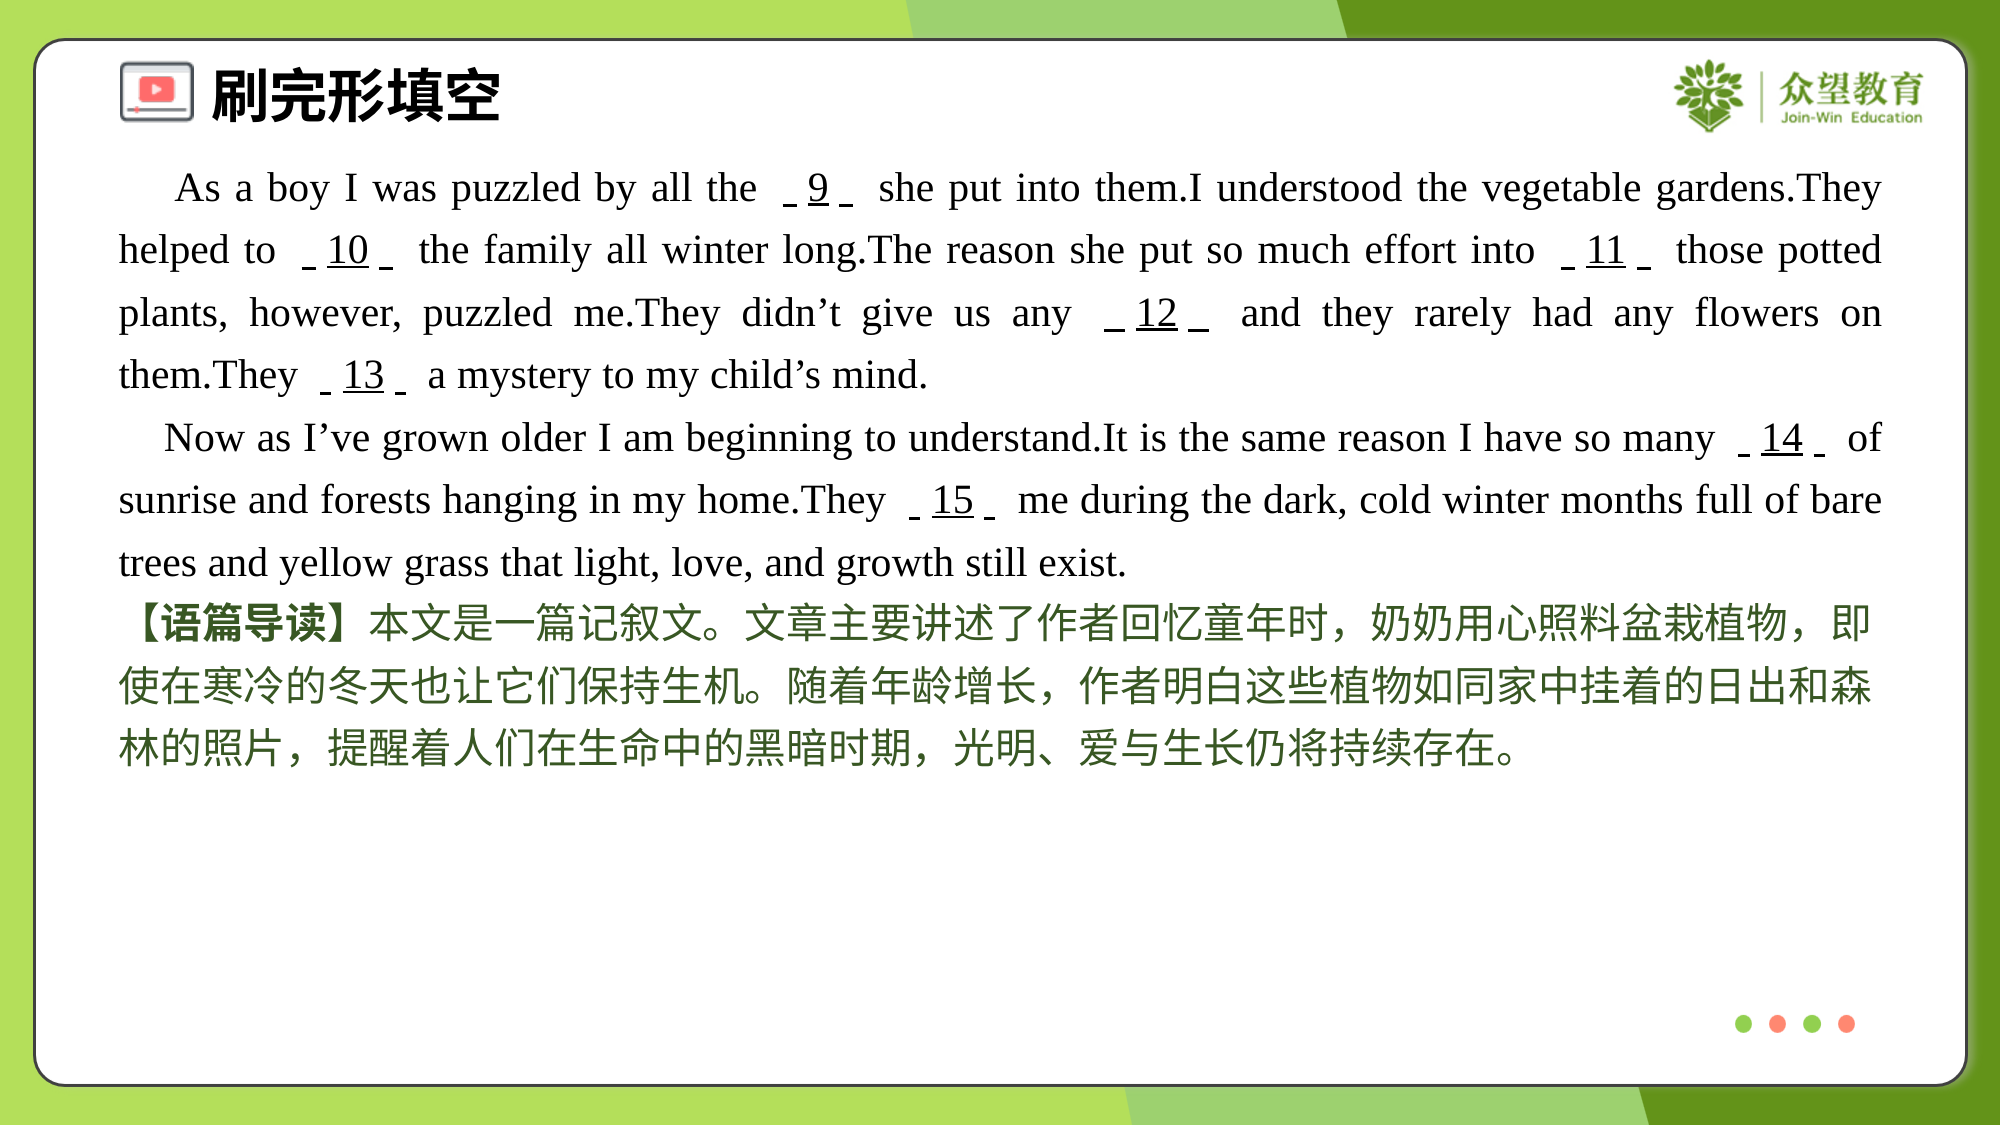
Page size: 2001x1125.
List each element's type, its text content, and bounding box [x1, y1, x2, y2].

text_box 【语篇导读】本文是一篇记叙文。文章主要讲述了作者回忆童年时，奶奶用心照料盆栽植物，即使在寒冷的冬天也让它们保持生机。随着年龄增长，作者明白这些植物如同家中挂着的日出和森林的照片，提醒着人们在生命中的黑暗时期，光明、爱与生长仍将持续存在。 [118, 584, 1883, 768]
text_box As a boy I was puzzled by all the . .9. . she put into them.I understood the vegetable gardens.They helped to . .10. . the family all winter long.The reason she put so much effort into . .11. . those potted plants, however, puzzled me.They didn’t give us any . .12. . and they rarely had any flowers on them.They . .13. . a mystery to my child’s mind. Now as I’ve grown older I am beginning to understand.It is the same reason I have so many . .14. . of sunrise and forests hanging in my home.They . .15. . me during the dark, cold winter months full of bare trees and yellow grass that light, love, and growth still exist. [118, 146, 1883, 579]
picture [0, 0, 2000, 1125]
